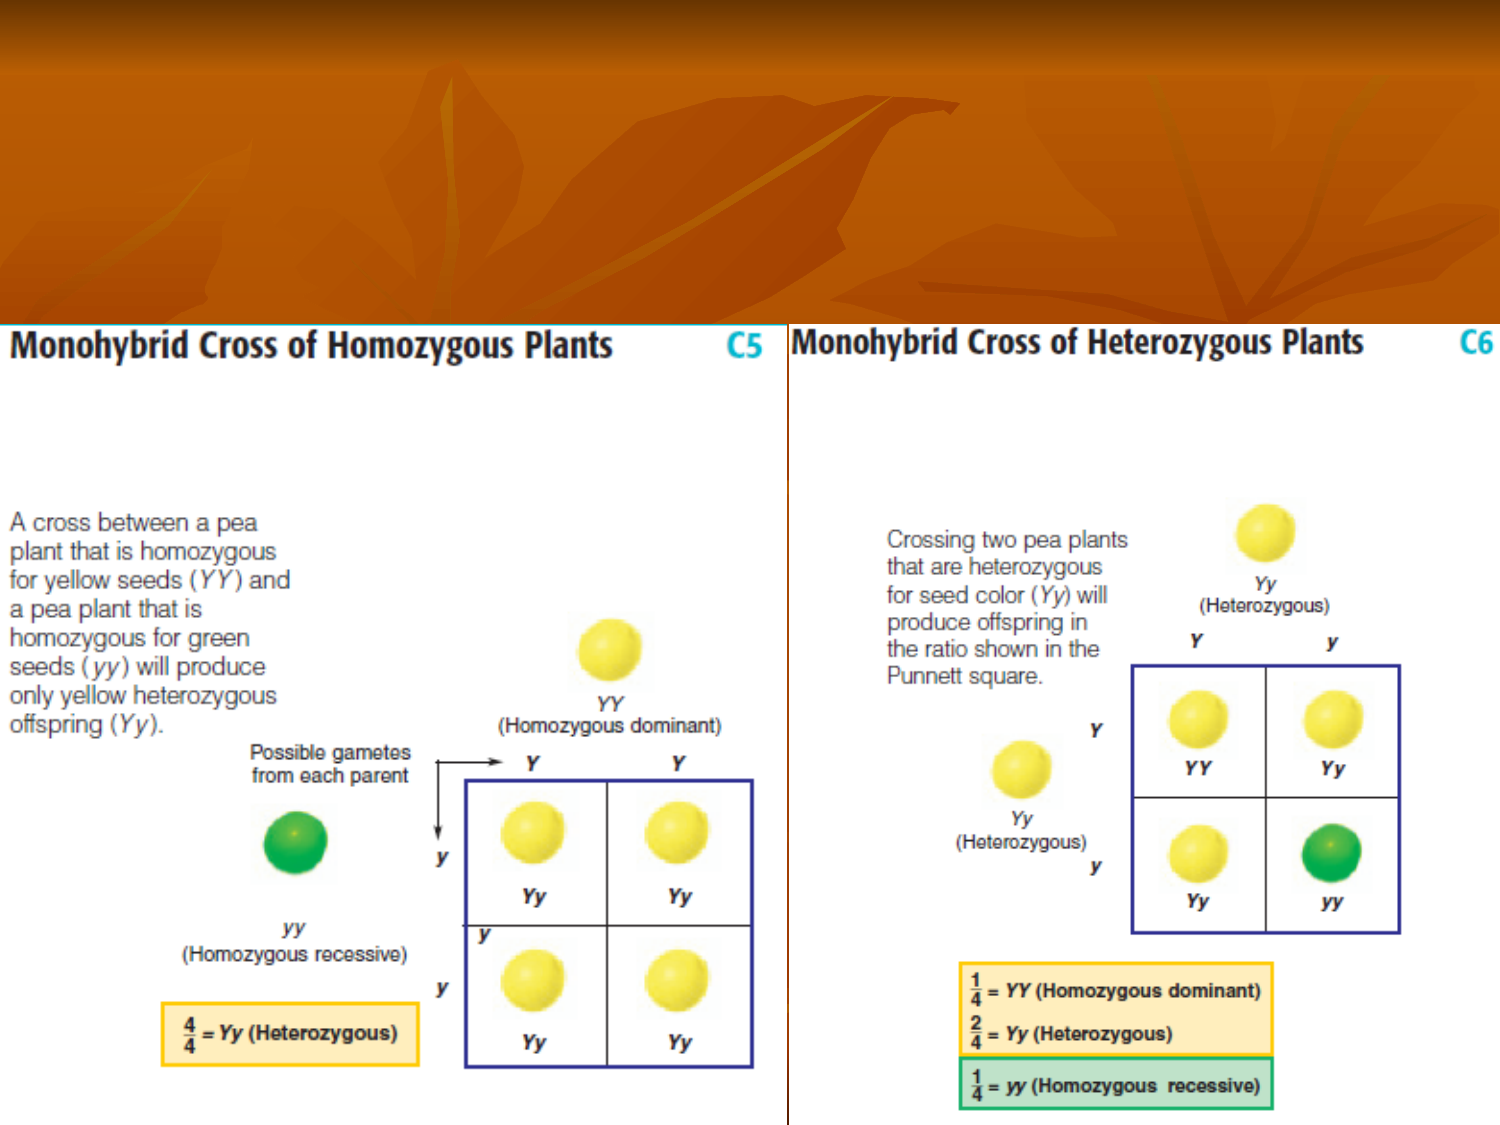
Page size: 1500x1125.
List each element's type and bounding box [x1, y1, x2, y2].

picture [0, 324, 787, 1125]
picture [789, 324, 1500, 1125]
